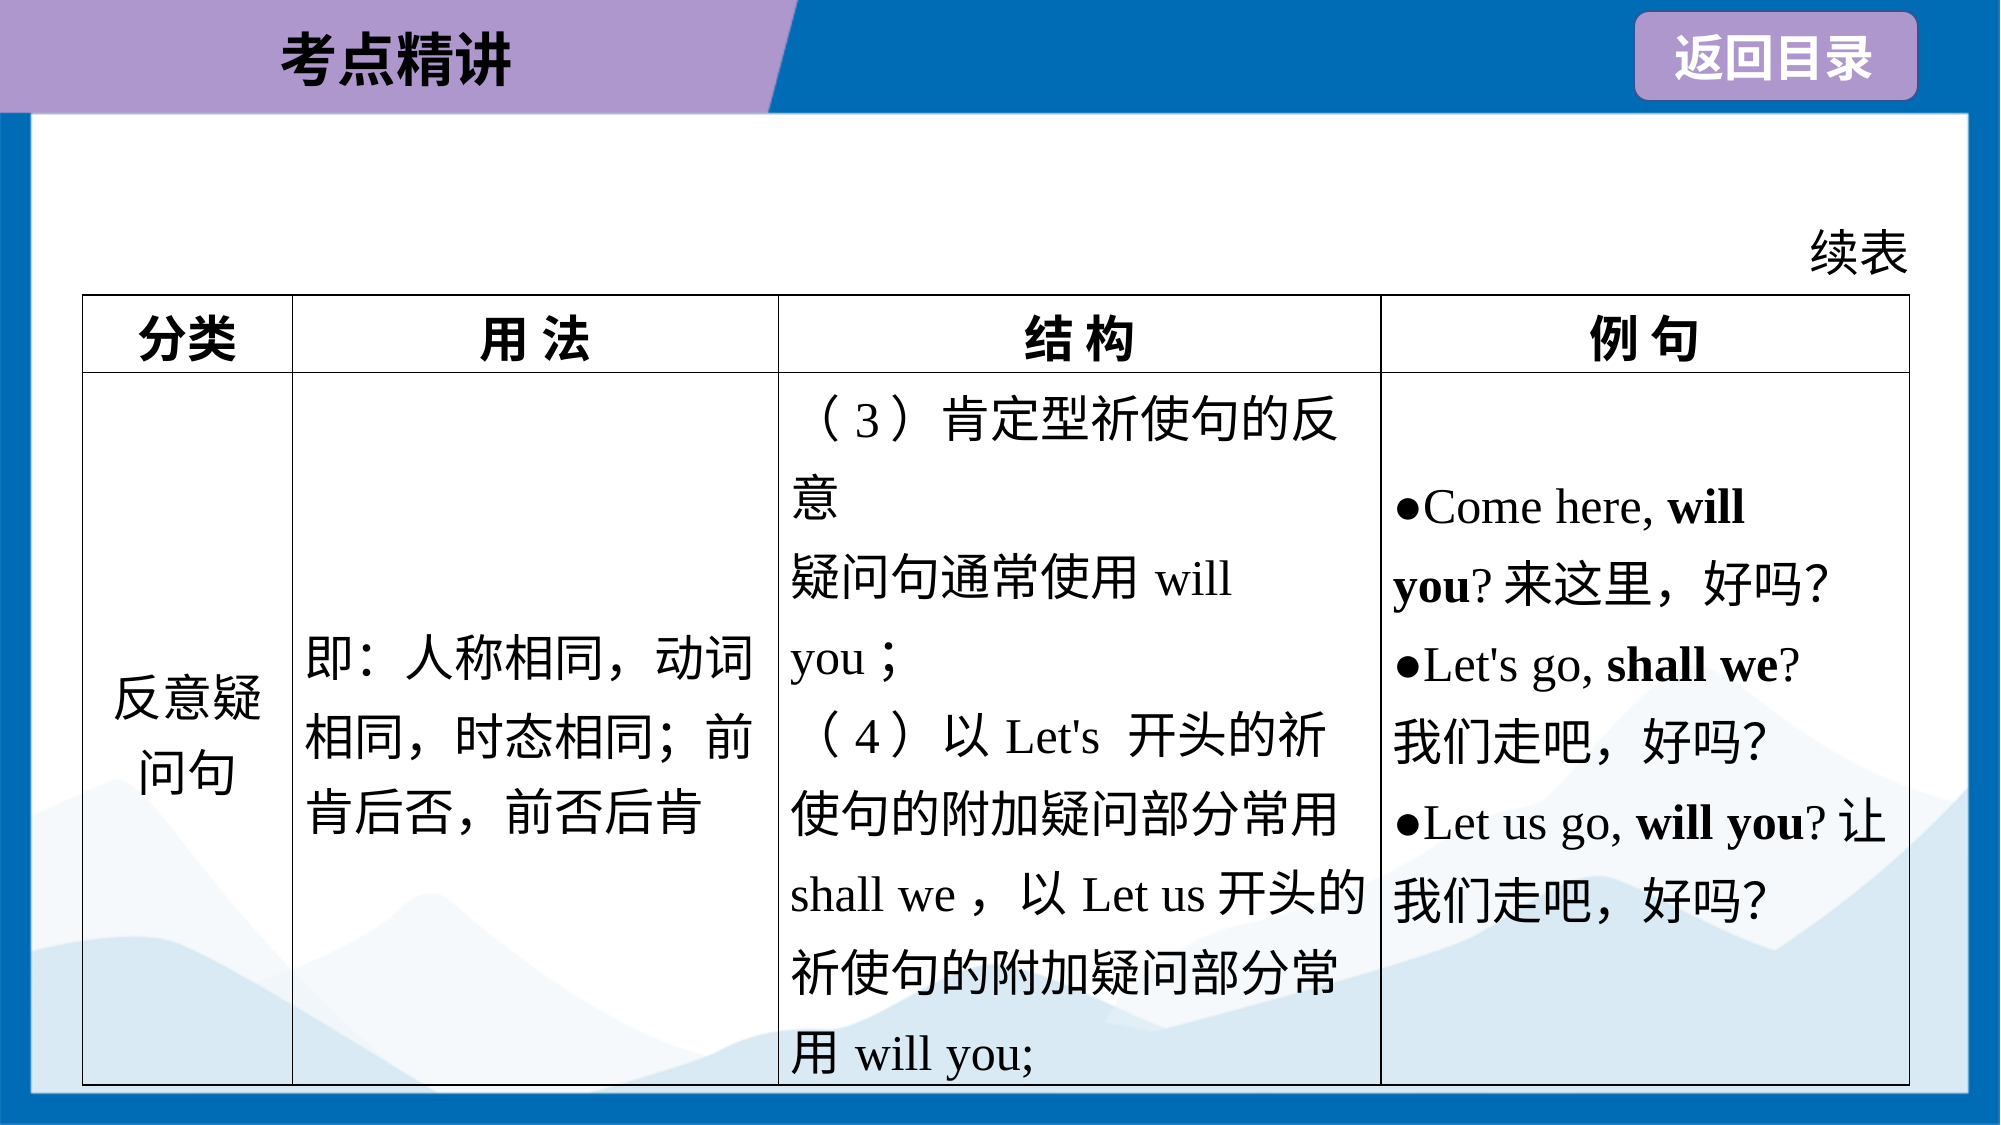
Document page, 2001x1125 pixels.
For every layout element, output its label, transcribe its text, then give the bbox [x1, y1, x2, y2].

table_cell （3）肯定型祈使句的反意 疑问句通常使用will you； （4）以Let's 开头的祈使句的附加疑问部分常用shall we，以Let us开头的祈使句的附加疑问部分常用will you; [779, 373, 1380, 1084]
text_box 续表 [1808, 193, 1910, 282]
table_cell ●Come here, will you?来这里，好吗？ ●Let's go, shall we? 我们走吧，好吗？ ●Let us go, will you?让我们走吧，好吗？ [1382, 373, 1909, 1084]
picture [0, 0, 2000, 1125]
table_cell 反意疑 问句 [83, 373, 292, 1084]
table_header 例 句 [1382, 296, 1909, 372]
table_header 分类 [83, 296, 292, 372]
table_header 用 法 [293, 296, 778, 372]
table_cell 即：人称相同，动词 相同，时态相同；前 肯后否，前否后肯 [293, 373, 778, 1084]
table_header 结 构 [779, 296, 1380, 372]
